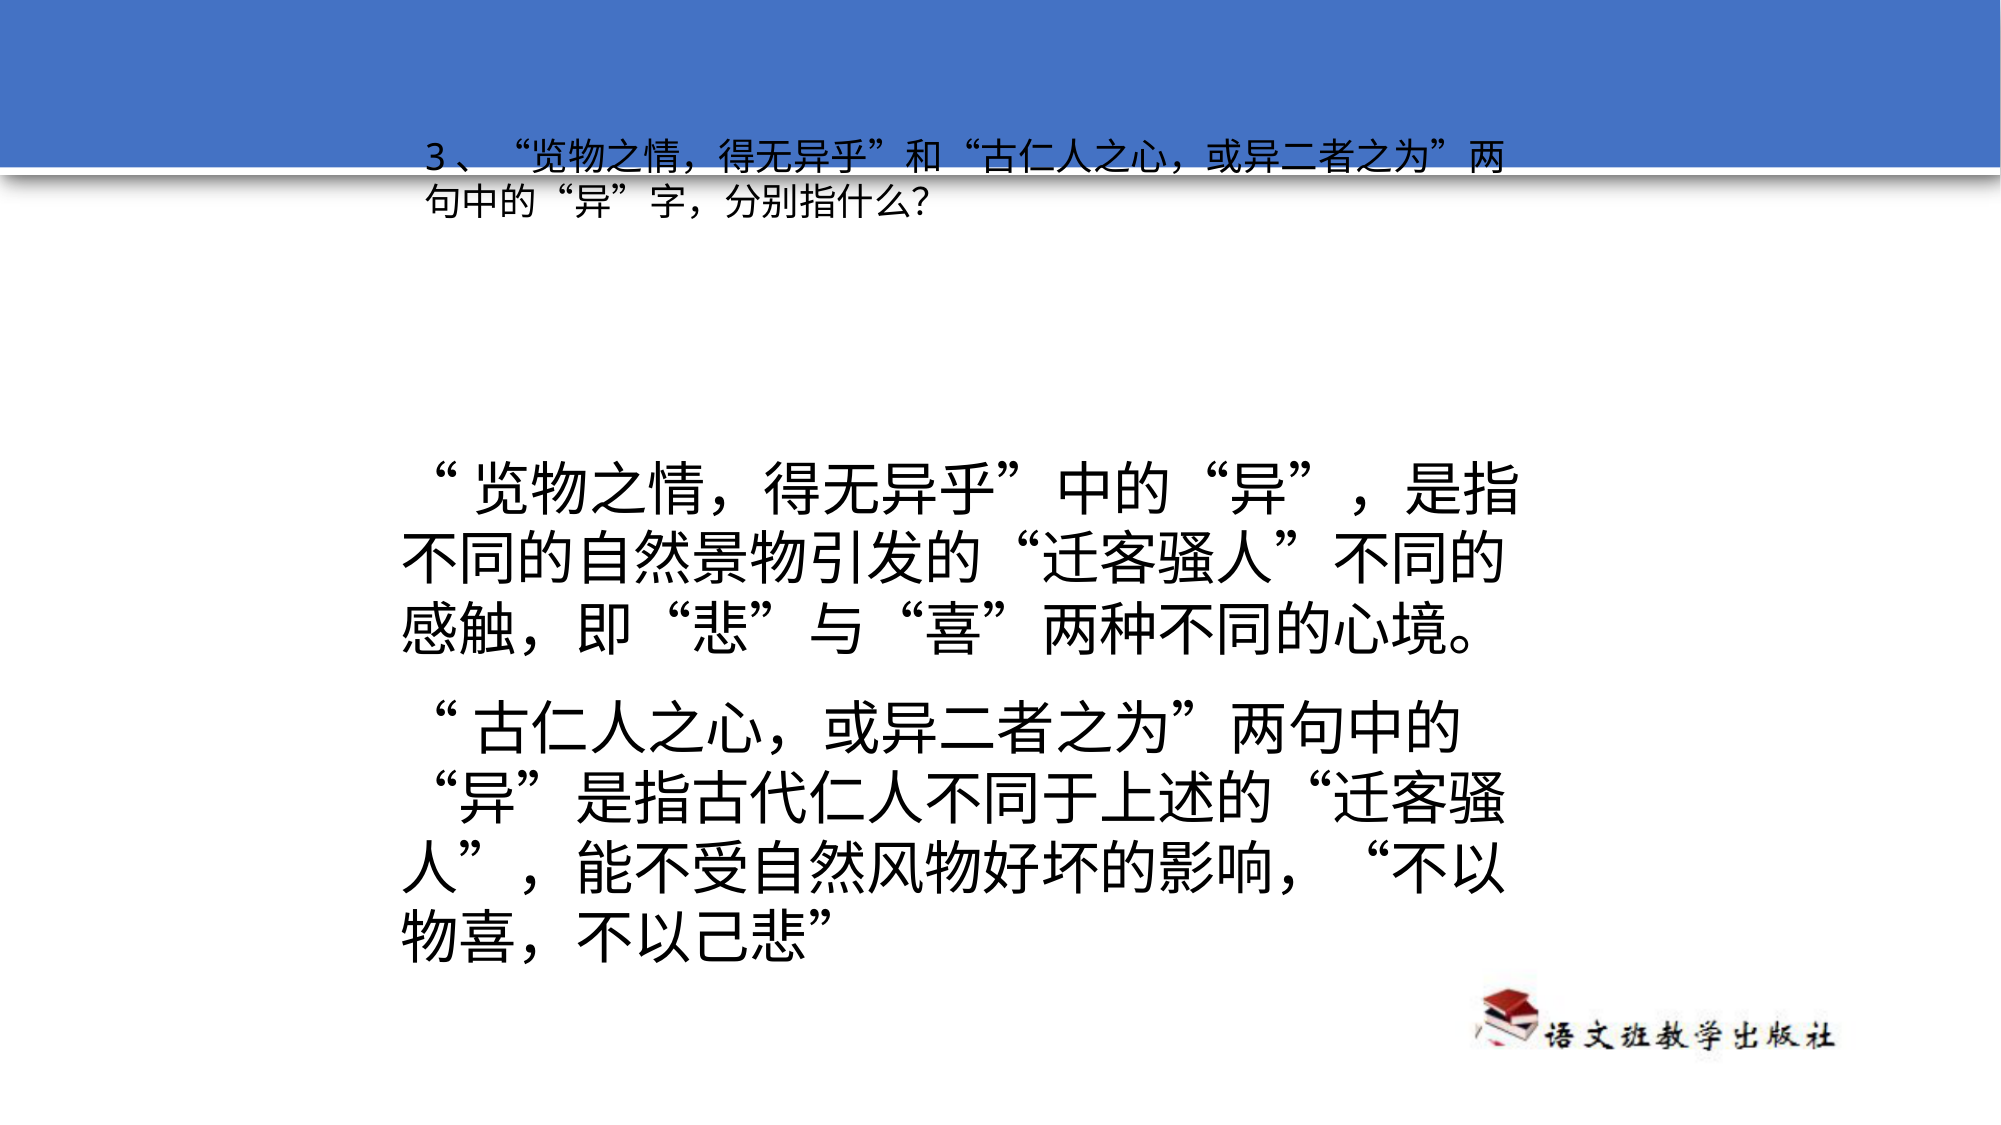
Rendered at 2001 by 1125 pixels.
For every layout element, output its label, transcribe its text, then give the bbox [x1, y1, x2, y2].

picture [0, 0, 2001, 1125]
text_box 3、“览物之情，得无异乎”和“古仁人之心，或异二者之为”两句中的“异”字，分别指什么？ [409, 125, 1532, 231]
text_box “览物之情，得无异乎”中的“异”，是指不同的自然景物引发的“迁客骚人”不同的感触，即“悲”与“喜”两种不同的心境。 “古仁人之心，或异二者之为”两句中的“异”是指古代仁人不同于上述的“迁客骚人”，能不受自然风物好坏的影响，“不以物喜，不以己悲” [385, 444, 1567, 979]
